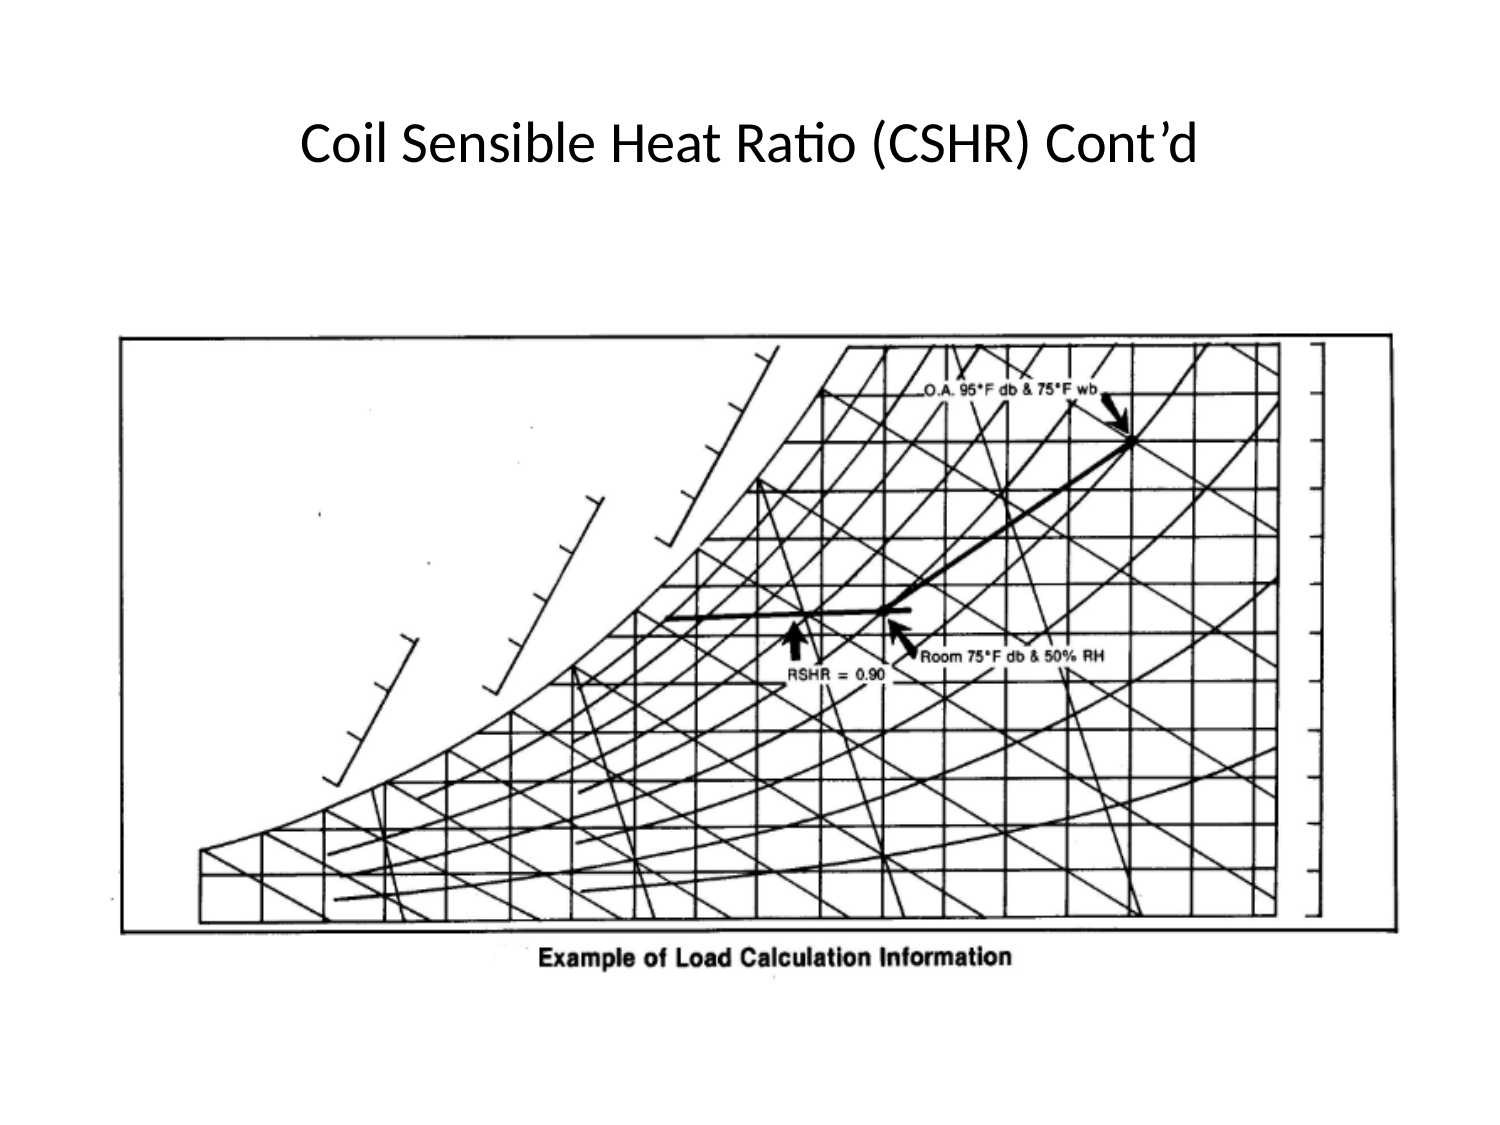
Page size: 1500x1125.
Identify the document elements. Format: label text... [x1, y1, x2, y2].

picture [87, 274, 1425, 1013]
title Coil Sensible Heat Ratio (CSHR) Cont’d [75, 45, 1425, 233]
